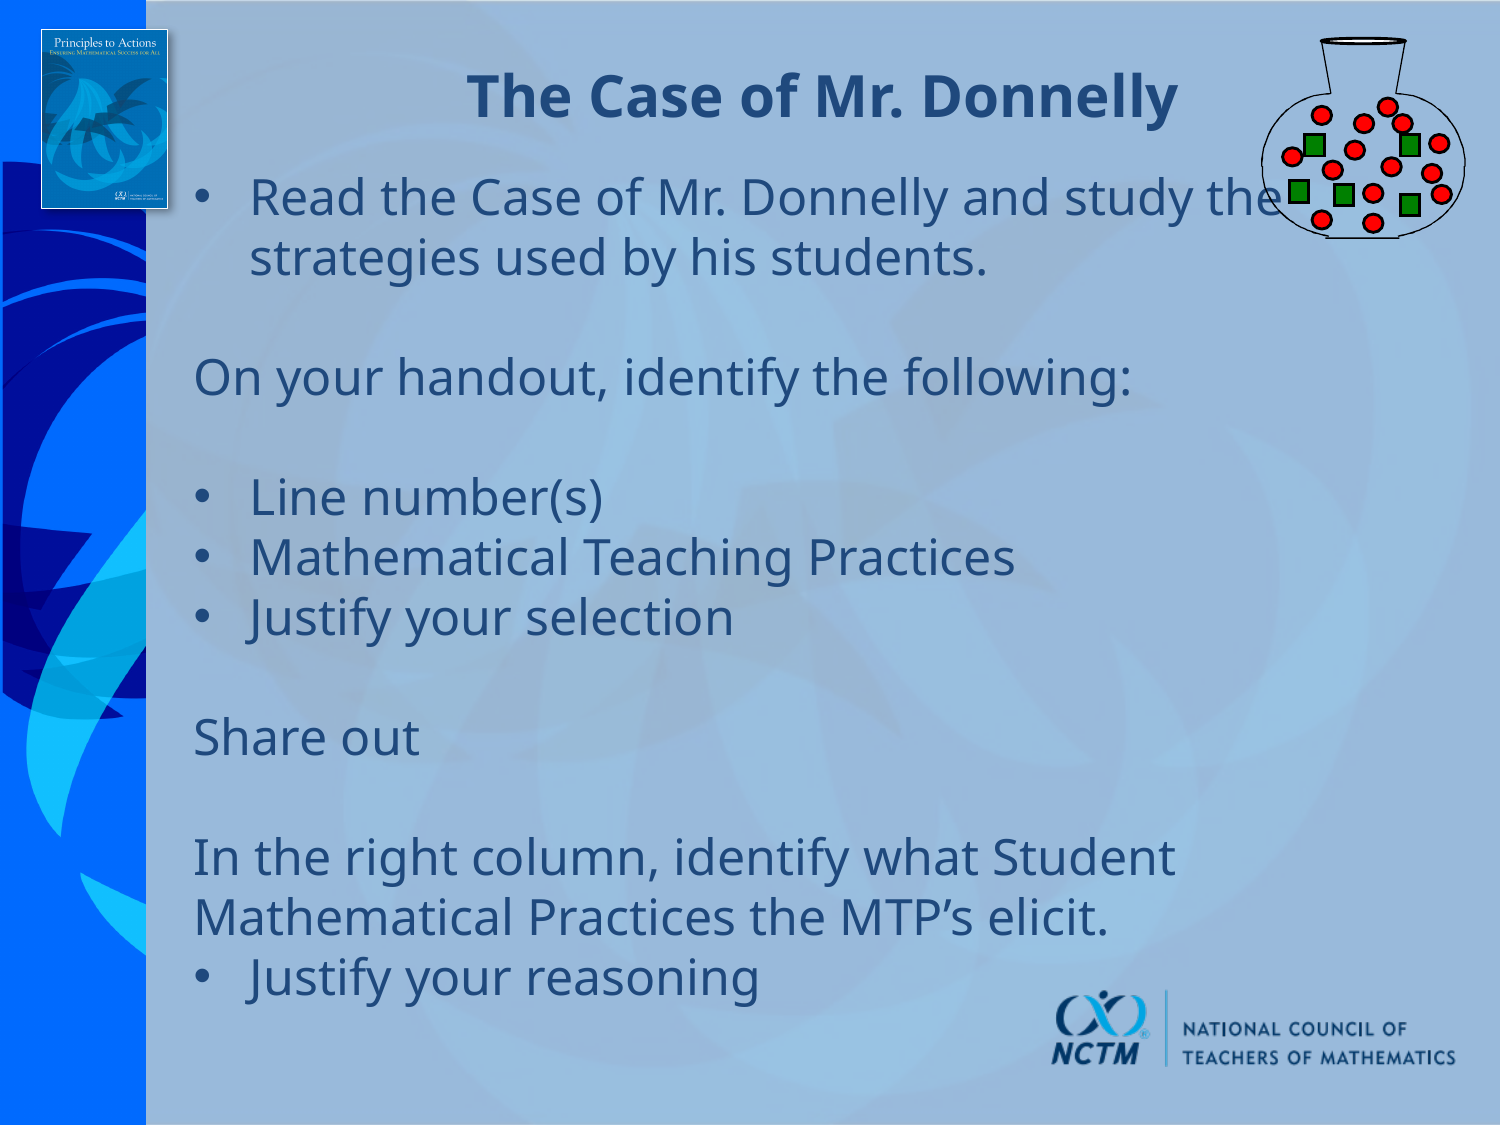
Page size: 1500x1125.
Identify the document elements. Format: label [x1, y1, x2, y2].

text_box [1260, 37, 1466, 240]
picture [0, 0, 1500, 1125]
